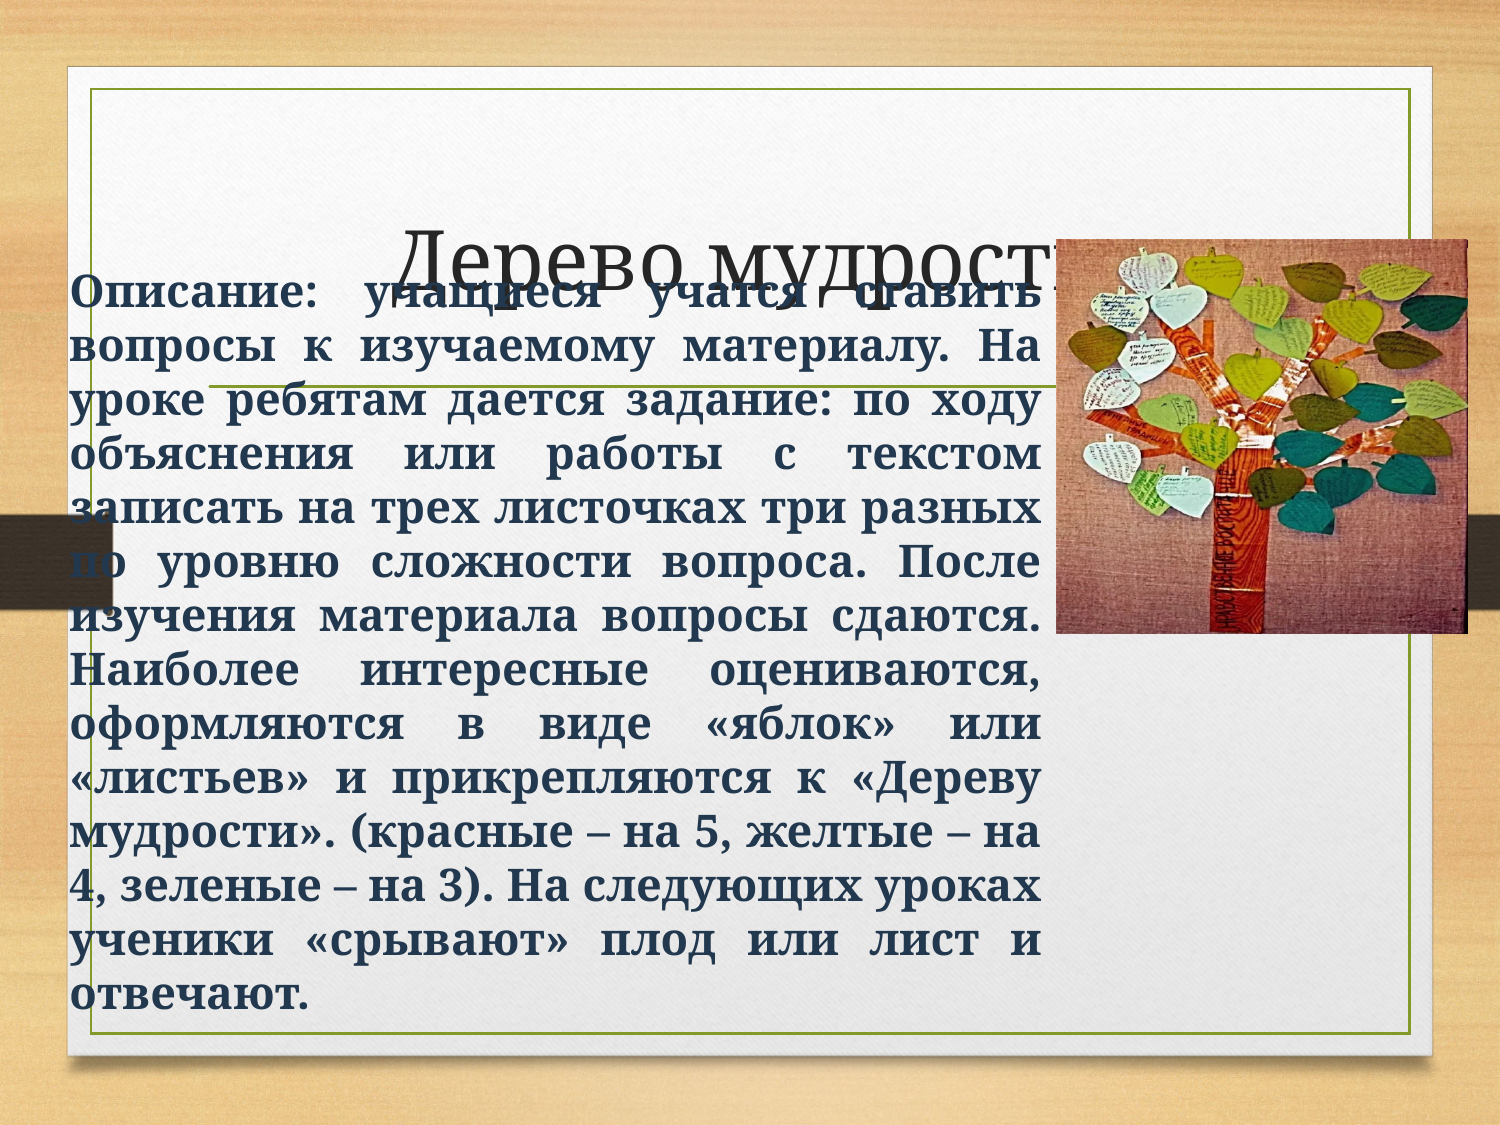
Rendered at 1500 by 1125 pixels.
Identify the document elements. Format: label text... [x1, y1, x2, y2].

title Дерево мудрости [193, 150, 1309, 255]
picture [0, 0, 1500, 1125]
list Описание: учащиеся учатся ставить вопросы к изучаемому материалу. На уроке ребятам дается задание: по ходу объяснения или работы с текстом записать на трех листочках три разных по уровню сложности вопроса. После изучения материала вопросы сдаются. Наиболее интересные оцениваются, оформляются в виде «яблок» или «листьев» и прикрепляются к «Дереву мудрости». (красные – на 5, желтые – на 4, зеленые – на 3). На следующих уроках ученики «срывают» плод или лист и отвечают. [54, 255, 1058, 1041]
